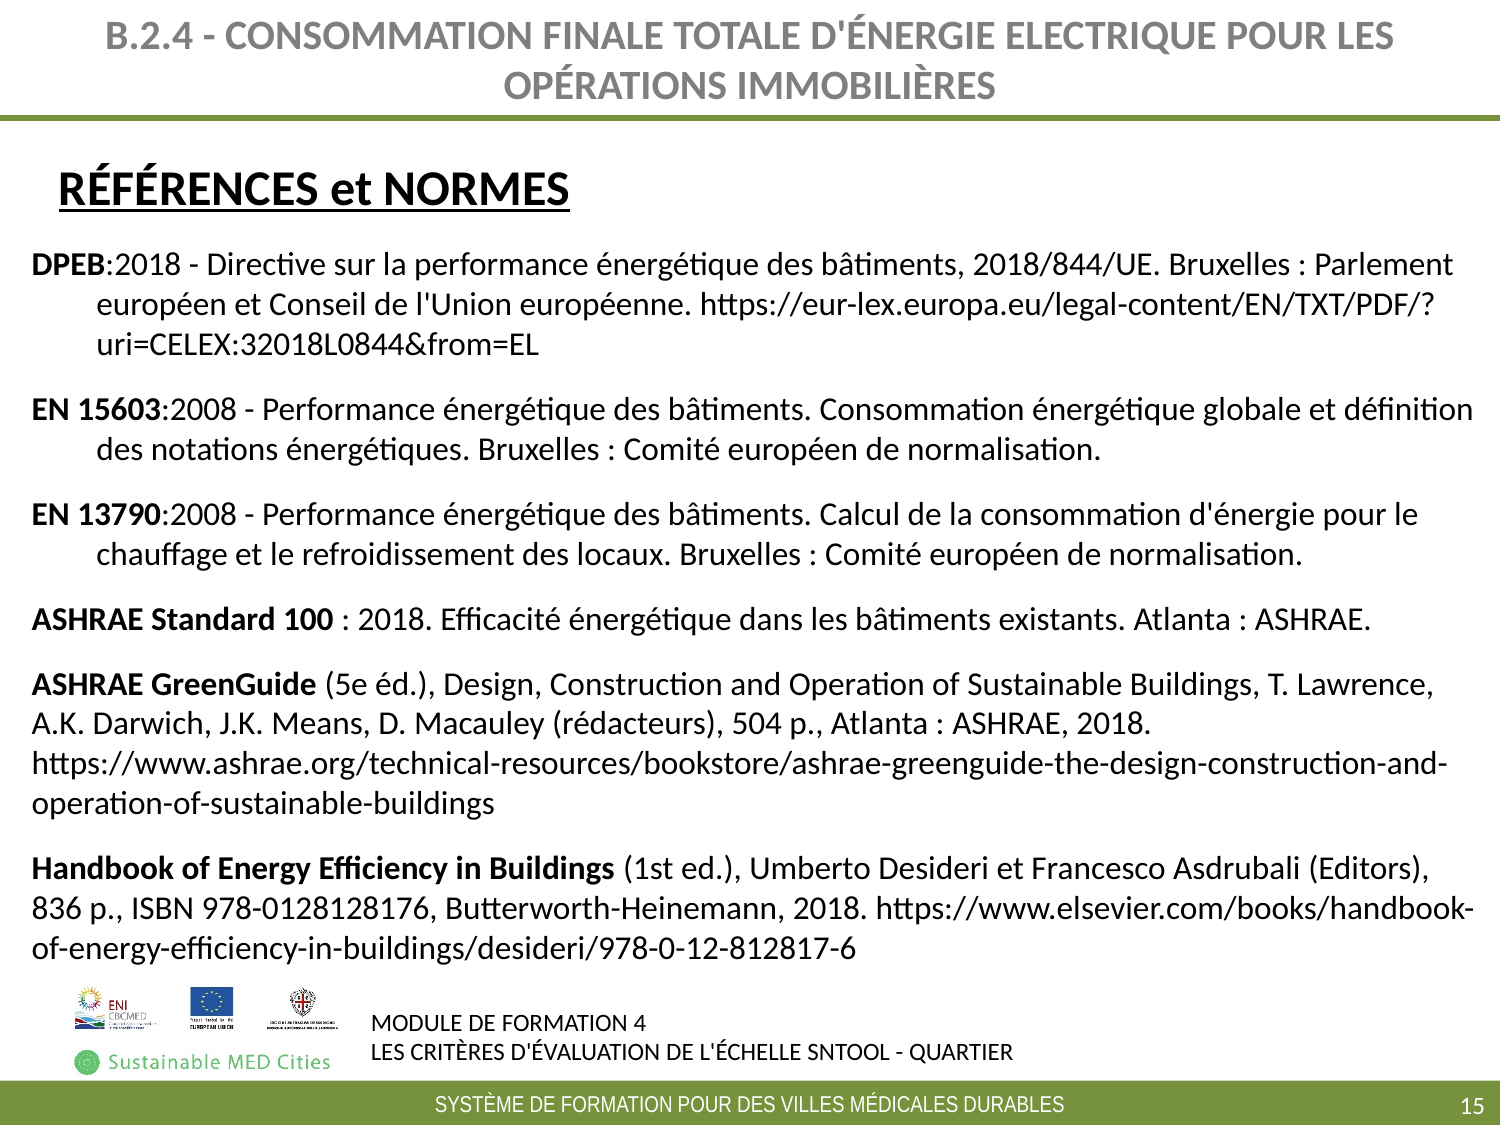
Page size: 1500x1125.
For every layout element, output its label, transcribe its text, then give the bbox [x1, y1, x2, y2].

title B.2.4 - CONSOMMATION FINALE TOTALE D'ÉNERGIE ELECTRIQUE POUR LES OPÉRATIONS IMMOBILIÈRES [0, 0, 1500, 117]
text_box RÉFÉRENCES et NORMES [43, 147, 1331, 235]
text_box DPEB:2018 - Directive sur la performance énergétique des bâtiments, 2018/844/UE. Bruxelles : Parlement européen et Conseil de l'Union européenne. https://eur-lex.europa.eu/legal-content/EN/TXT/PDF/?uri=CELEX:32018L0844&from=EL EN 15603:2008 - Performance énergétique des bâtiments. Consommation énergétique globale et définition des notations énergétiques. Bruxelles : Comité européen de normalisation. EN 13790:2008 - Performance énergétique des bâtiments. Calcul de la consommation d'énergie pour le chauffage et le refroidissement des locaux. Bruxelles : Comité européen de normalisation. ASHRAE Standard 100 : 2018. Efficacité énergétique dans les bâtiments existants. Atlanta : ASHRAE. ASHRAE GreenGuide (5e éd.), Design, Construction and Operation of Sustainable Buildings, T. Lawrence, A.K. Darwich, J.K. Means, D. Macauley (rédacteurs), 504 p., Atlanta : ASHRAE, 2018. https://www.ashrae.org/technical-resources/bookstore/ashrae-greenguide-the-design-construction-and-operation-of-sustainable-buildings Handbook of Energy Efficiency in Buildings (1st ed.), Umberto Desideri et Francesco Asdrubali (Editors), 836 p., ISBN 978-0128128176, Butterworth-Heinemann, 2018. https://www.elsevier.com/books/handbook-of-energy-efficiency-in-buildings/desideri/978-0-12-812817-6 [16, 234, 1500, 875]
slide_number ‹#› [1399, 1074, 1500, 1125]
picture [62, 978, 356, 1080]
